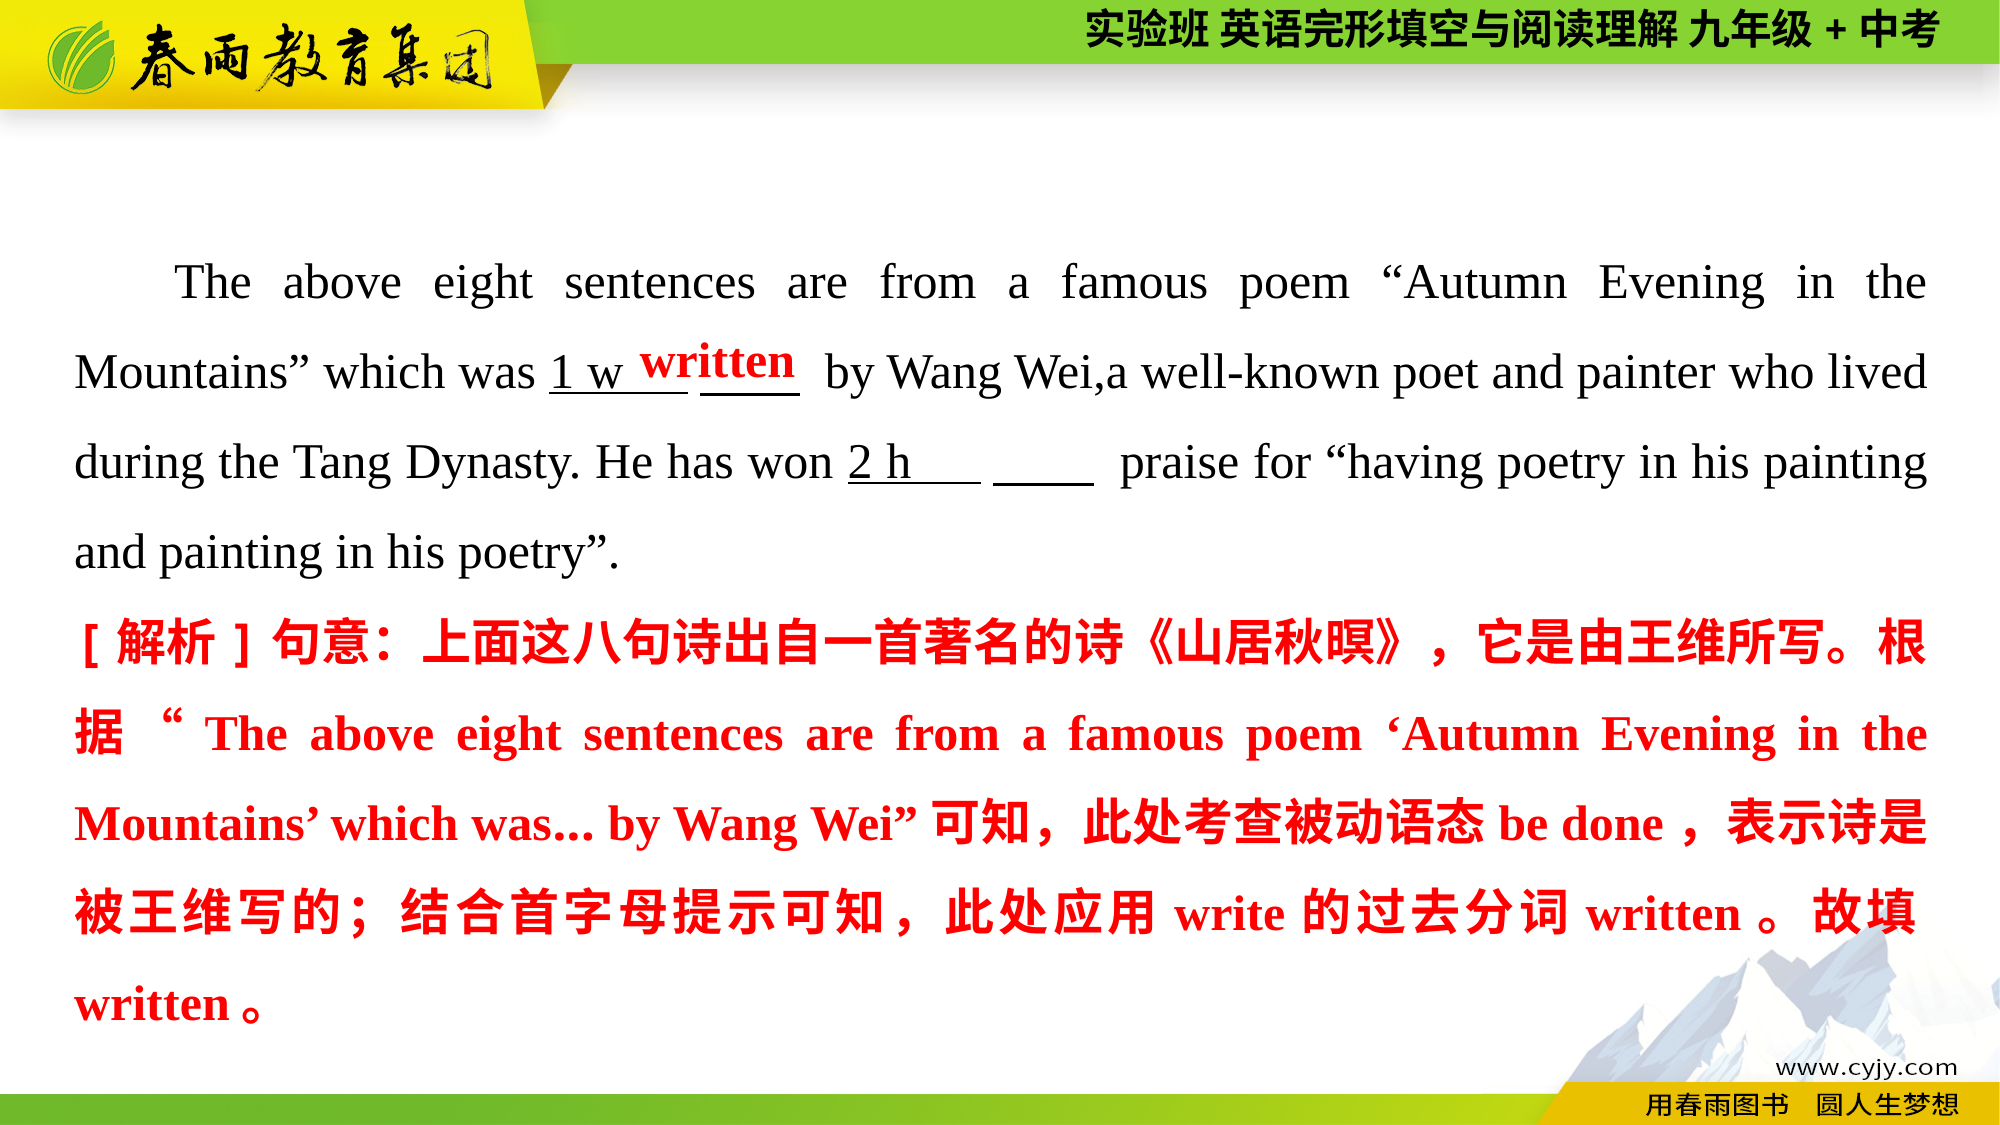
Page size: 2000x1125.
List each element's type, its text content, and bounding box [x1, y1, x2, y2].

picture [0, 0, 2000, 1125]
text_box [解析]句意：上面这八句诗出自一首著名的诗《山居秋暝》，它是由王维所写。根据“The above eight sentences are from a famous poem ‘Autumn Evening in the Mountains’ which was... by Wang Wei”可知，此处考查被动语态be done，表示诗是被王维写的；结合首字母提示可知，此处应用write的过去分词written。故填written。 [59, 573, 1944, 1039]
list The above eight sentences are from a famous poem “Autumn Evening in the Mountains” which was 1 w by Wang Wei,a well-known poet and painter who lived during the Tang Dynasty. He has won 2 h praise for “having poetry in his painting and painting in his poetry”. [59, 211, 1944, 573]
text_box written [624, 320, 811, 396]
